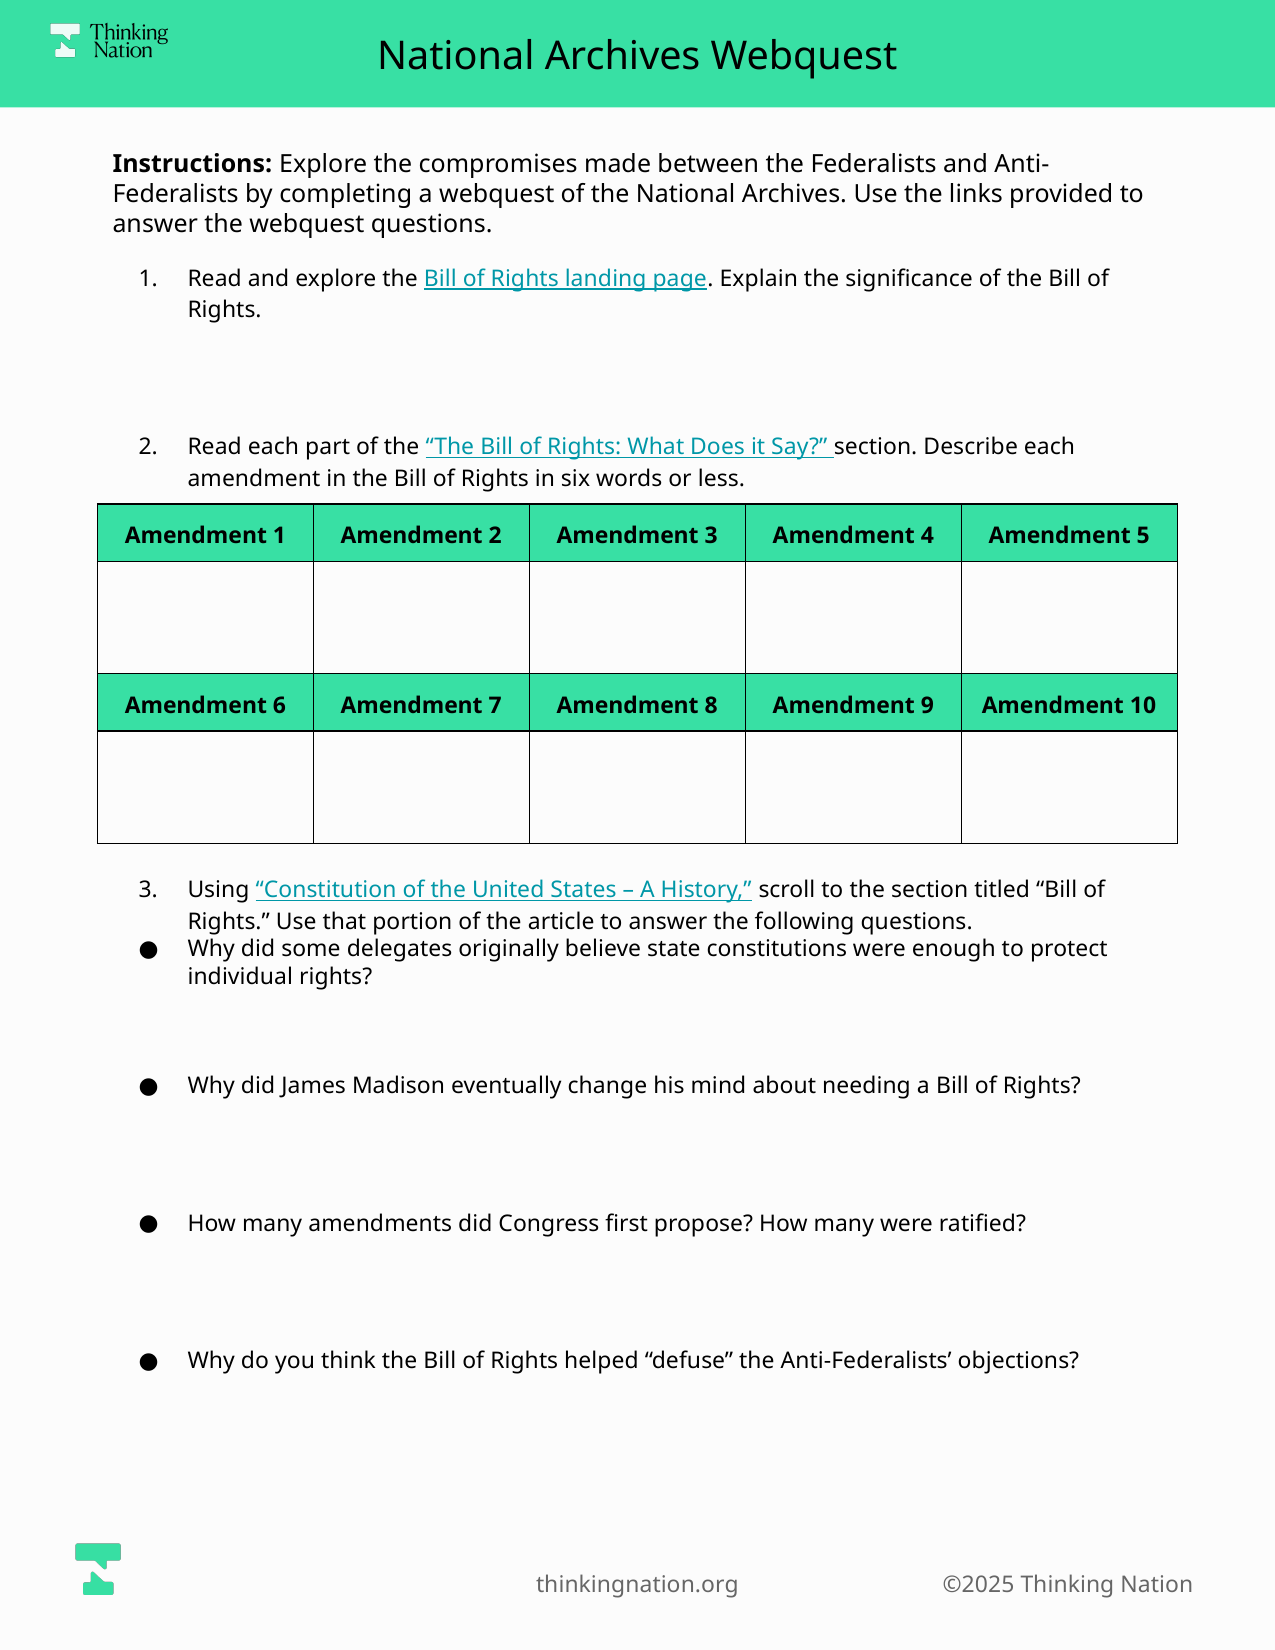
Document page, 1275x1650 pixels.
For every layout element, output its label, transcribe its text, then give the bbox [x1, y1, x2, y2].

table_cell Amendment 7 [314, 674, 529, 730]
table_cell [530, 562, 745, 673]
table_cell [962, 732, 1177, 843]
table_header Amendment 5 [962, 505, 1177, 561]
text_box National Archives Webquest [0, 0, 1275, 108]
table_cell [314, 562, 529, 673]
table_header Amendment 1 [98, 505, 313, 561]
table_cell [530, 732, 745, 843]
text_box Read and explore the Bill of Rights landing page. Explain the significance of the Bill of Rights. Read each part of the “The Bill of Rights: What Does it Say?” section. Describe each amendment in the Bill of Rights in six words or less. Using “Constitution of the United States – A History,” scroll to the section titled “Bill of Rights.” Use that portion of the article to answer the following questions. Why did some delegates originally believe state constitutions were enough to protect individual rights? Why did James Madison eventually change his mind about needing a Bill of Rights? How many amendments did Congress first propose? How many were ratified? Why do you think the Bill of Rights helped “defuse” the Anti-Federalists’ objections? [97, 248, 1178, 503]
text_box Read and explore the Bill of Rights landing page. Explain the significance of the Bill of Rights. Read each part of the “The Bill of Rights: What Does it Say?” section. Describe each amendment in the Bill of Rights in six words or less. Using “Constitution of the United States – A History,” scroll to the section titled “Bill of Rights.” Use that portion of the article to answer the following questions. Why did some delegates originally believe state constitutions were enough to protect individual rights? Why did James Madison eventually change his mind about needing a Bill of Rights? How many amendments did Congress first propose? How many were ratified? Why do you think the Bill of Rights helped “defuse” the Anti-Federalists’ objections? [97, 844, 1178, 1434]
table_cell Amendment 6 [98, 674, 313, 730]
table_cell [962, 562, 1177, 673]
table_cell [98, 732, 313, 843]
text_box ©2025 Thinking Nation [907, 1553, 1210, 1605]
table_cell Amendment 10 [962, 674, 1177, 730]
text_box Instructions: Explore the compromises made between the Federalists and Anti-Federalists by completing a webquest of the National Archives. Use the links provided to answer the webquest questions. [97, 132, 1178, 248]
picture [36, 12, 172, 69]
table_cell Amendment 9 [746, 674, 961, 730]
table_header Amendment 4 [746, 505, 961, 561]
table_cell [98, 562, 313, 673]
table_cell Amendment 8 [530, 674, 745, 730]
text_box thinkingnation.org [486, 1553, 789, 1605]
table_header Amendment 2 [314, 505, 529, 561]
picture [62, 1533, 134, 1605]
table_header Amendment 3 [530, 505, 745, 561]
table_cell [746, 732, 961, 843]
table_cell [746, 562, 961, 673]
table_cell [314, 732, 529, 843]
